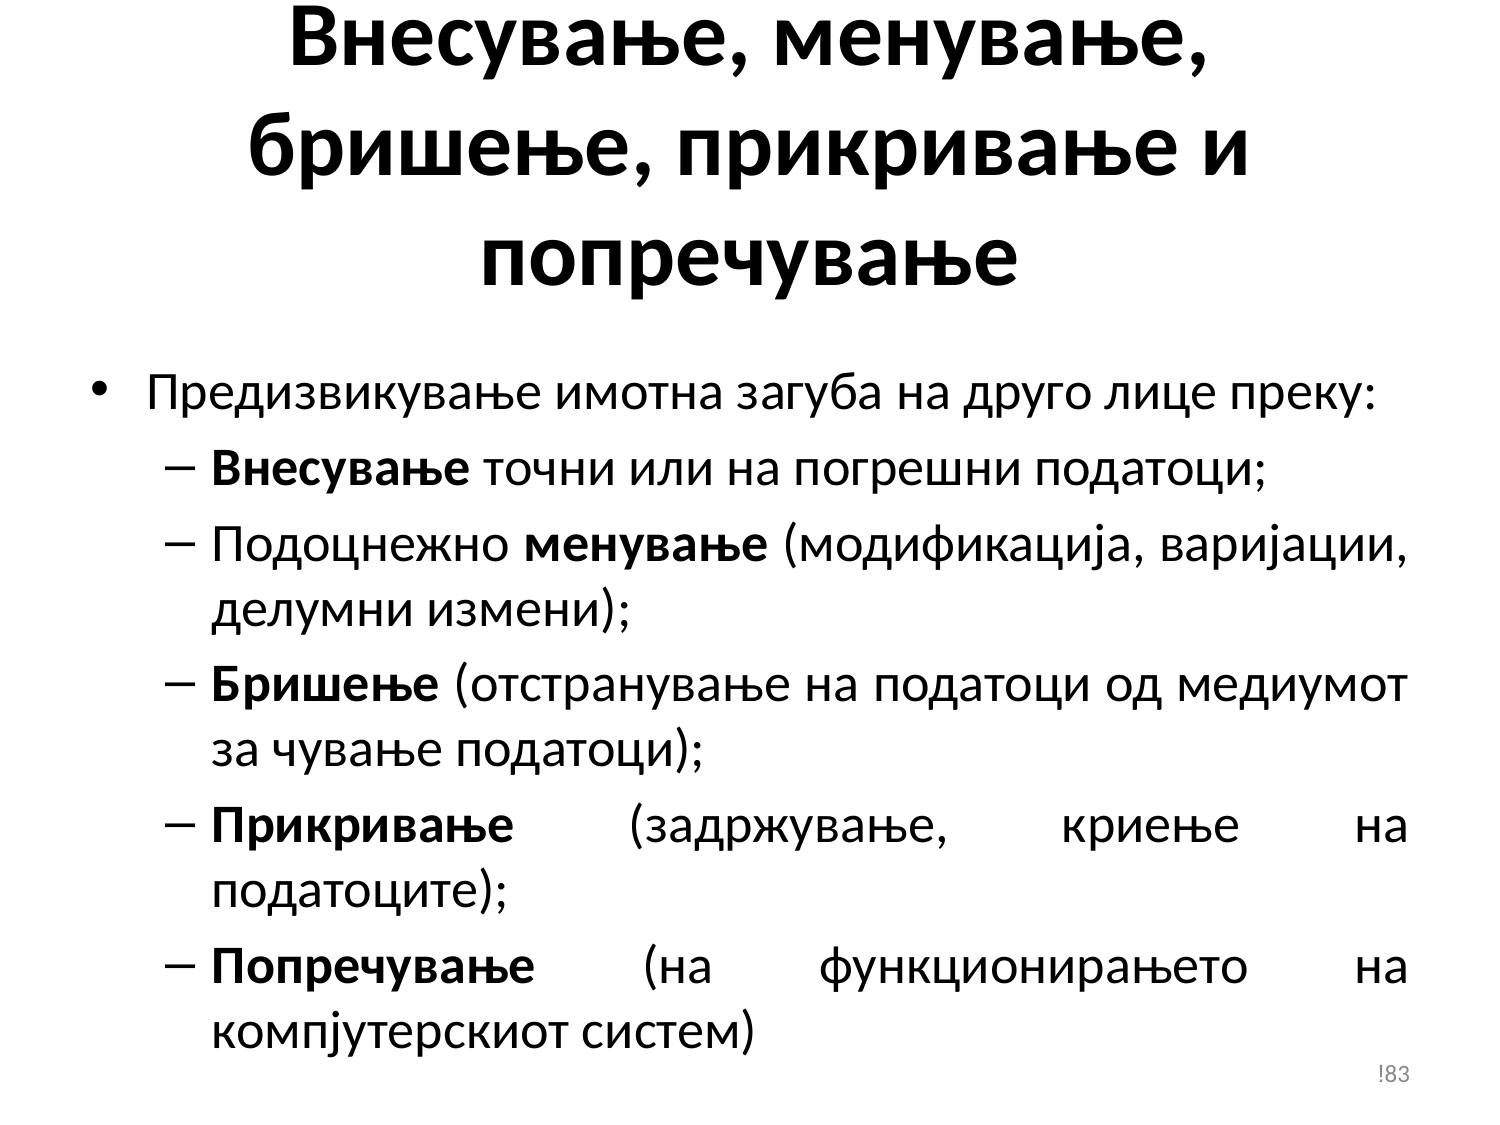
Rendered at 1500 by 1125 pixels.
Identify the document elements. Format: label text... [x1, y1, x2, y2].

title Внесување, менување, бришење, прикривање и попречување [75, 45, 1425, 233]
list Предизвикување имотна загуба на друго лице преку: Внесување точни или на погрешни податоци; Подоцнежно менување (модификација, варијации, делумни измени); Бришење (отстранување на податоци од медиумот за чување податоци); Прикривање (задржување, криење на податоците); Попречување (на функционирањето на компјутерскиот систем) [75, 347, 1425, 1091]
slide_number !83 [1074, 1042, 1425, 1103]
